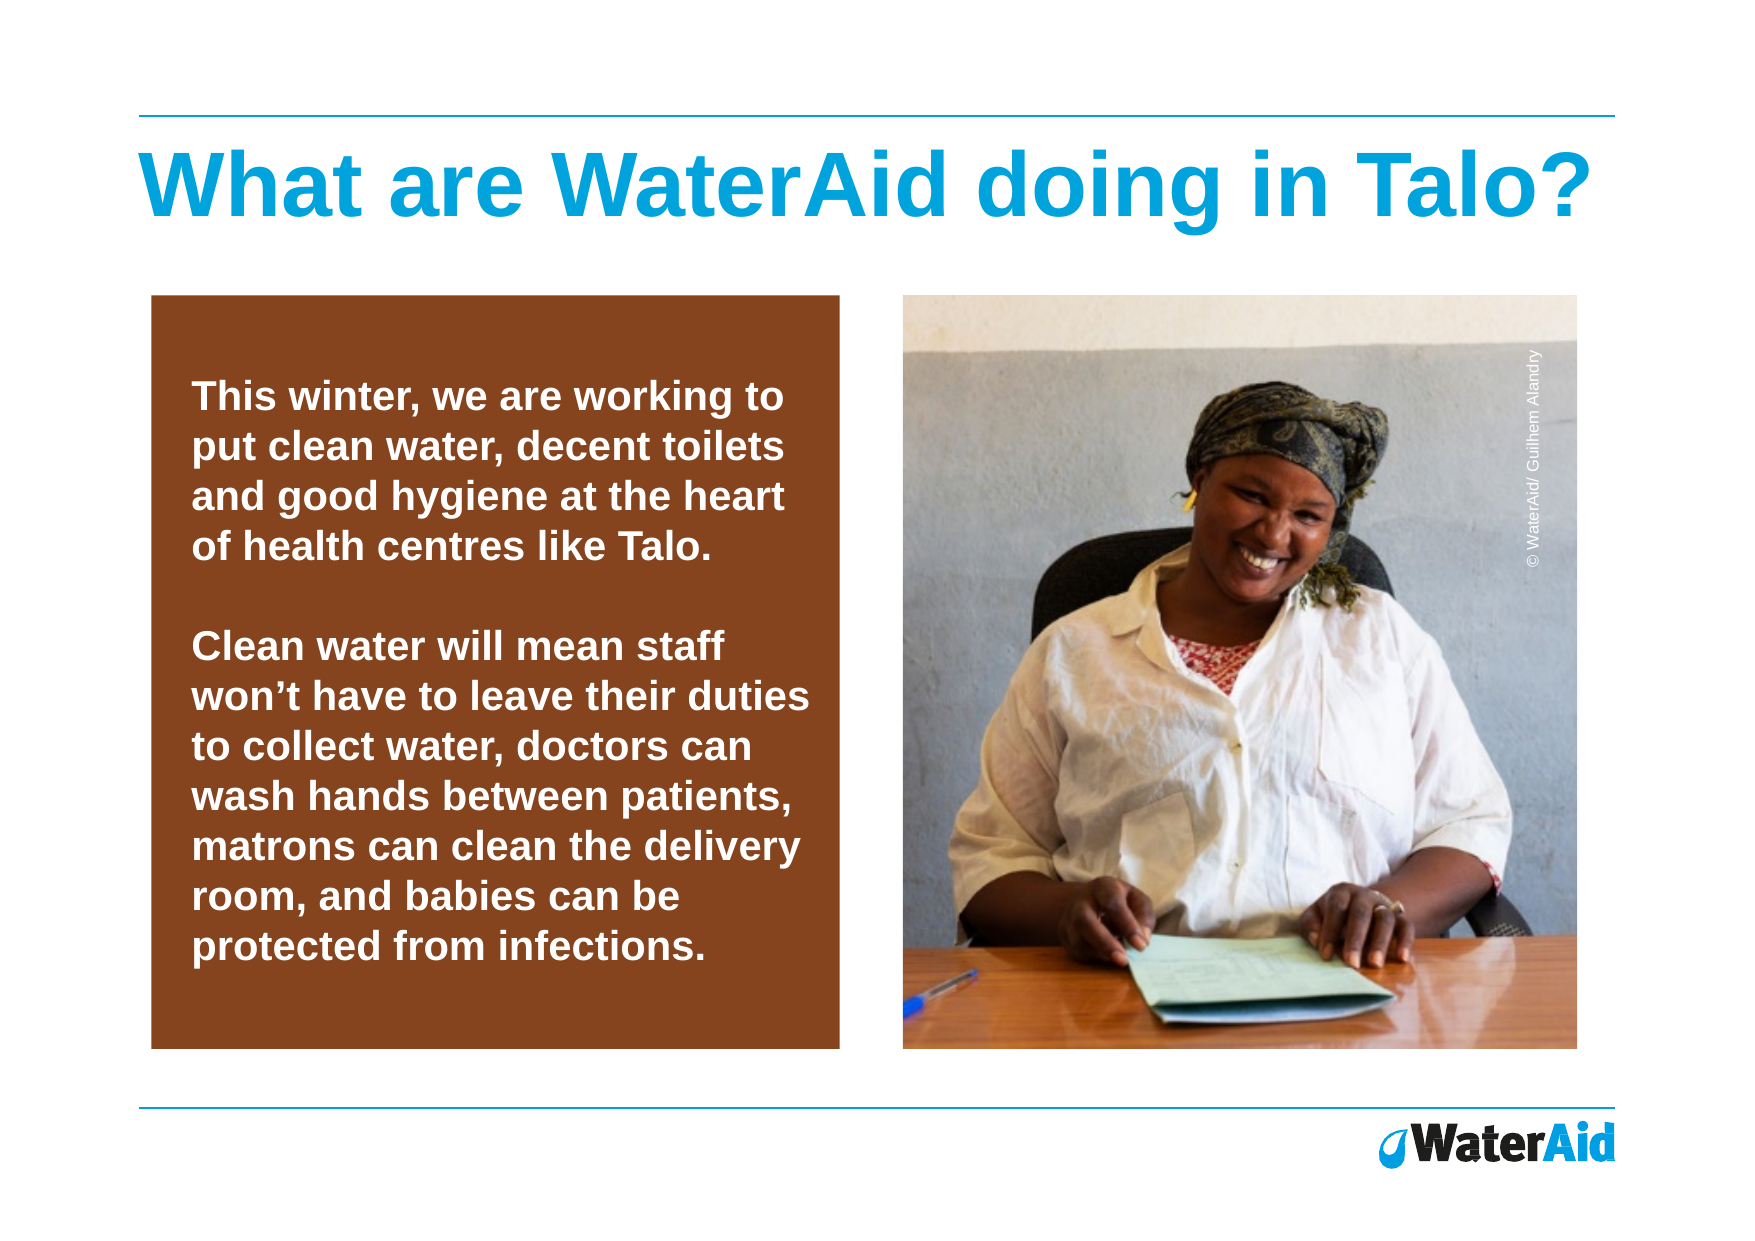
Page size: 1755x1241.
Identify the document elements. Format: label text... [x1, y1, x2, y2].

text_box This winter, we are working to put clean water, decent toilets and good hygiene at the heart of health centres like Talo. Clean water will mean staff won’t have to leave their duties to collect water, doctors can wash hands between patients, matrons can clean the delivery room, and babies can be protected from infections. [176, 361, 840, 1027]
text_box [149, 293, 842, 1051]
text_box What are WaterAid doing in Talo? [138, 122, 1740, 235]
picture [902, 295, 1578, 1050]
